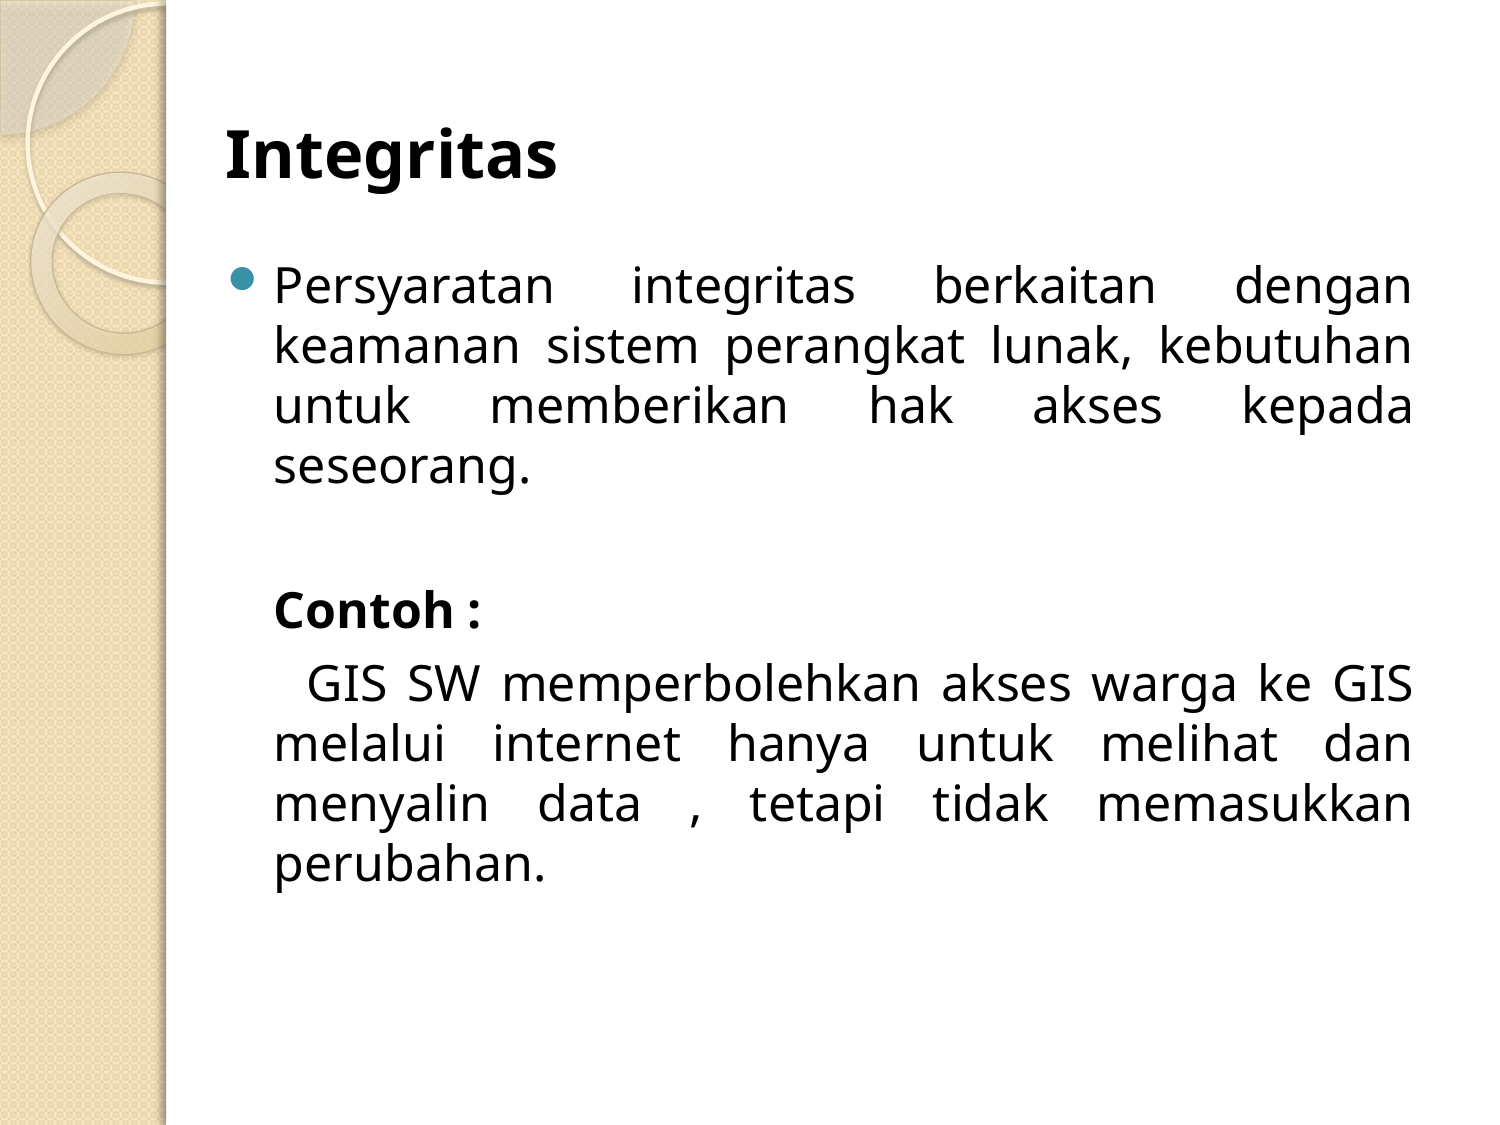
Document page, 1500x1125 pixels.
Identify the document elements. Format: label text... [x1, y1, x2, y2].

title Integritas [210, 58, 1441, 247]
list Persyaratan integritas berkaitan dengan keamanan sistem perangkat lunak, kebutuhan untuk memberikan hak akses kepada seseorang. Contoh : GIS SW memperbolehkan akses warga ke GIS melalui internet hanya untuk melihat dan menyalin data , tetapi tidak memasukkan perubahan. [199, 246, 1430, 1034]
